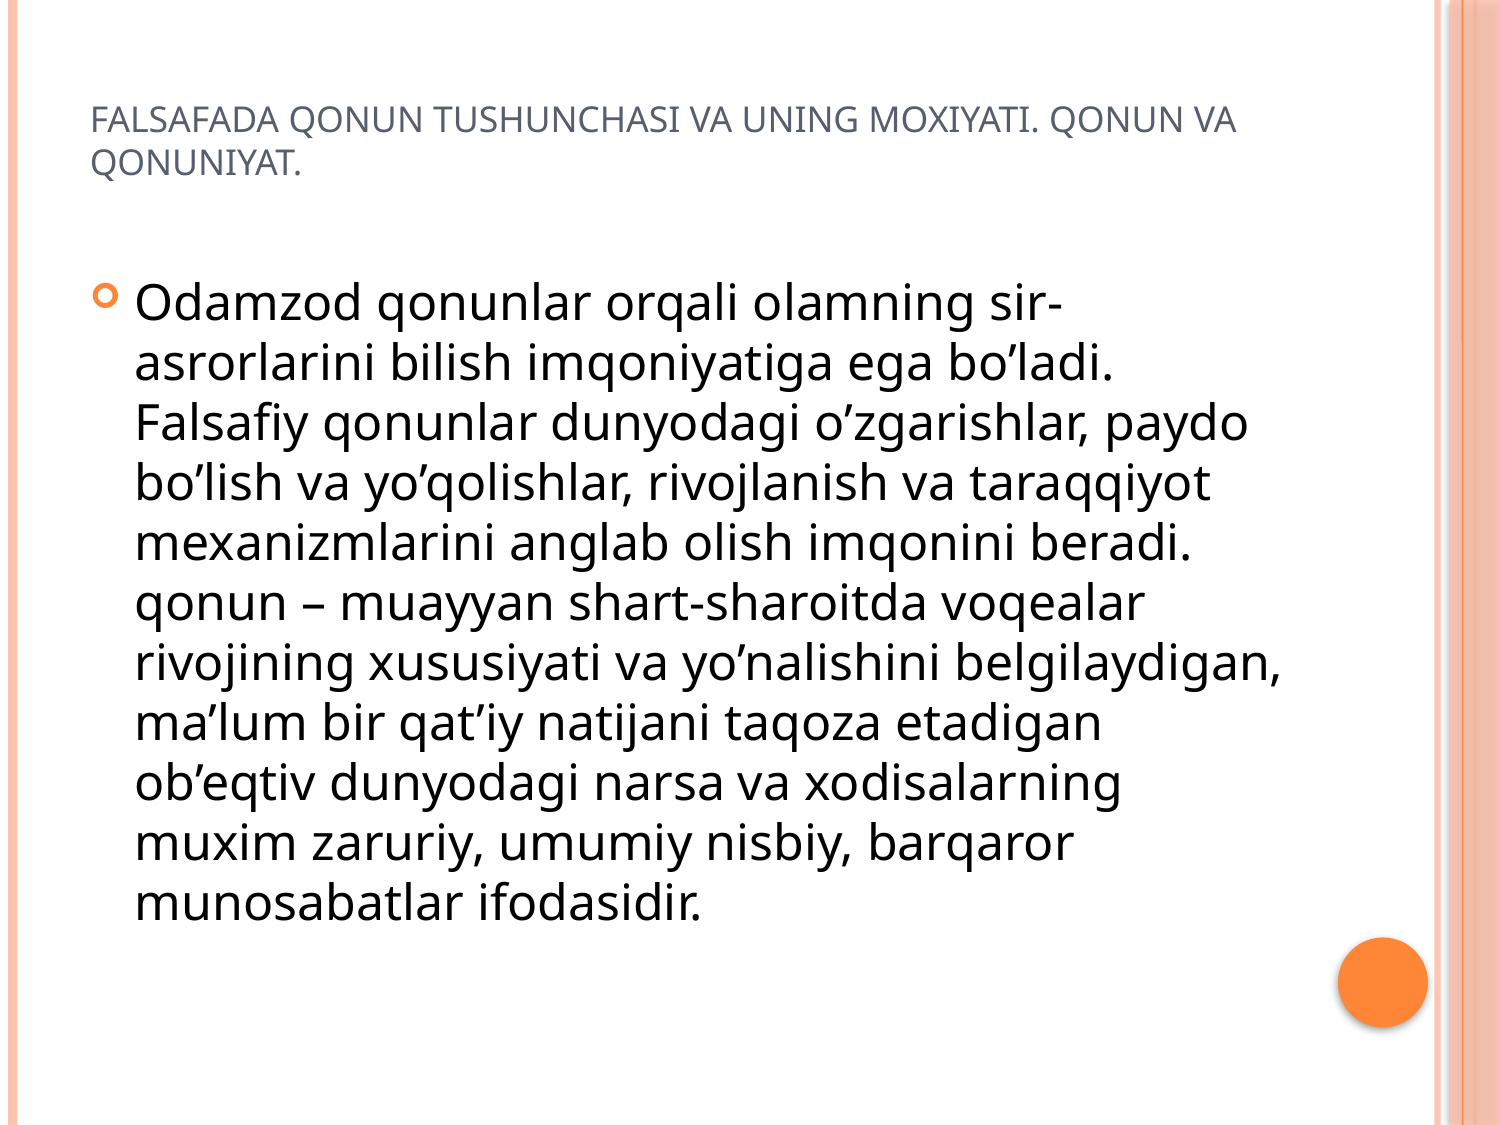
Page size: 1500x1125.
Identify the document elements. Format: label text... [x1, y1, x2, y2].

list Odamzod qonunlar orqali olamning sir-asrorlarini bilish imqoniyatiga ega bo’ladi. Falsafiy qonunlar dunyodagi o’zgarishlar, paydo bo’lish va yo’qolishlar, rivojlanish va taraqqiyot mexanizmlarini anglab olish imqonini beradi. qonun – muayyan shart-sharoitda voqealar rivojining xususiyati va yo’nalishini belgilaydigan, ma’lum bir qat’iy natijani taqoza etadigan ob’eqtiv dunyodagi narsa va xodisalarning muxim zaruriy, umumiy nisbiy, barqaror munosabatlar ifodasidir. [75, 262, 1300, 1062]
title Falsafada qonun tushunchasi va uning moxiyati. Qonun va qonuniyat. [75, 45, 1300, 233]
